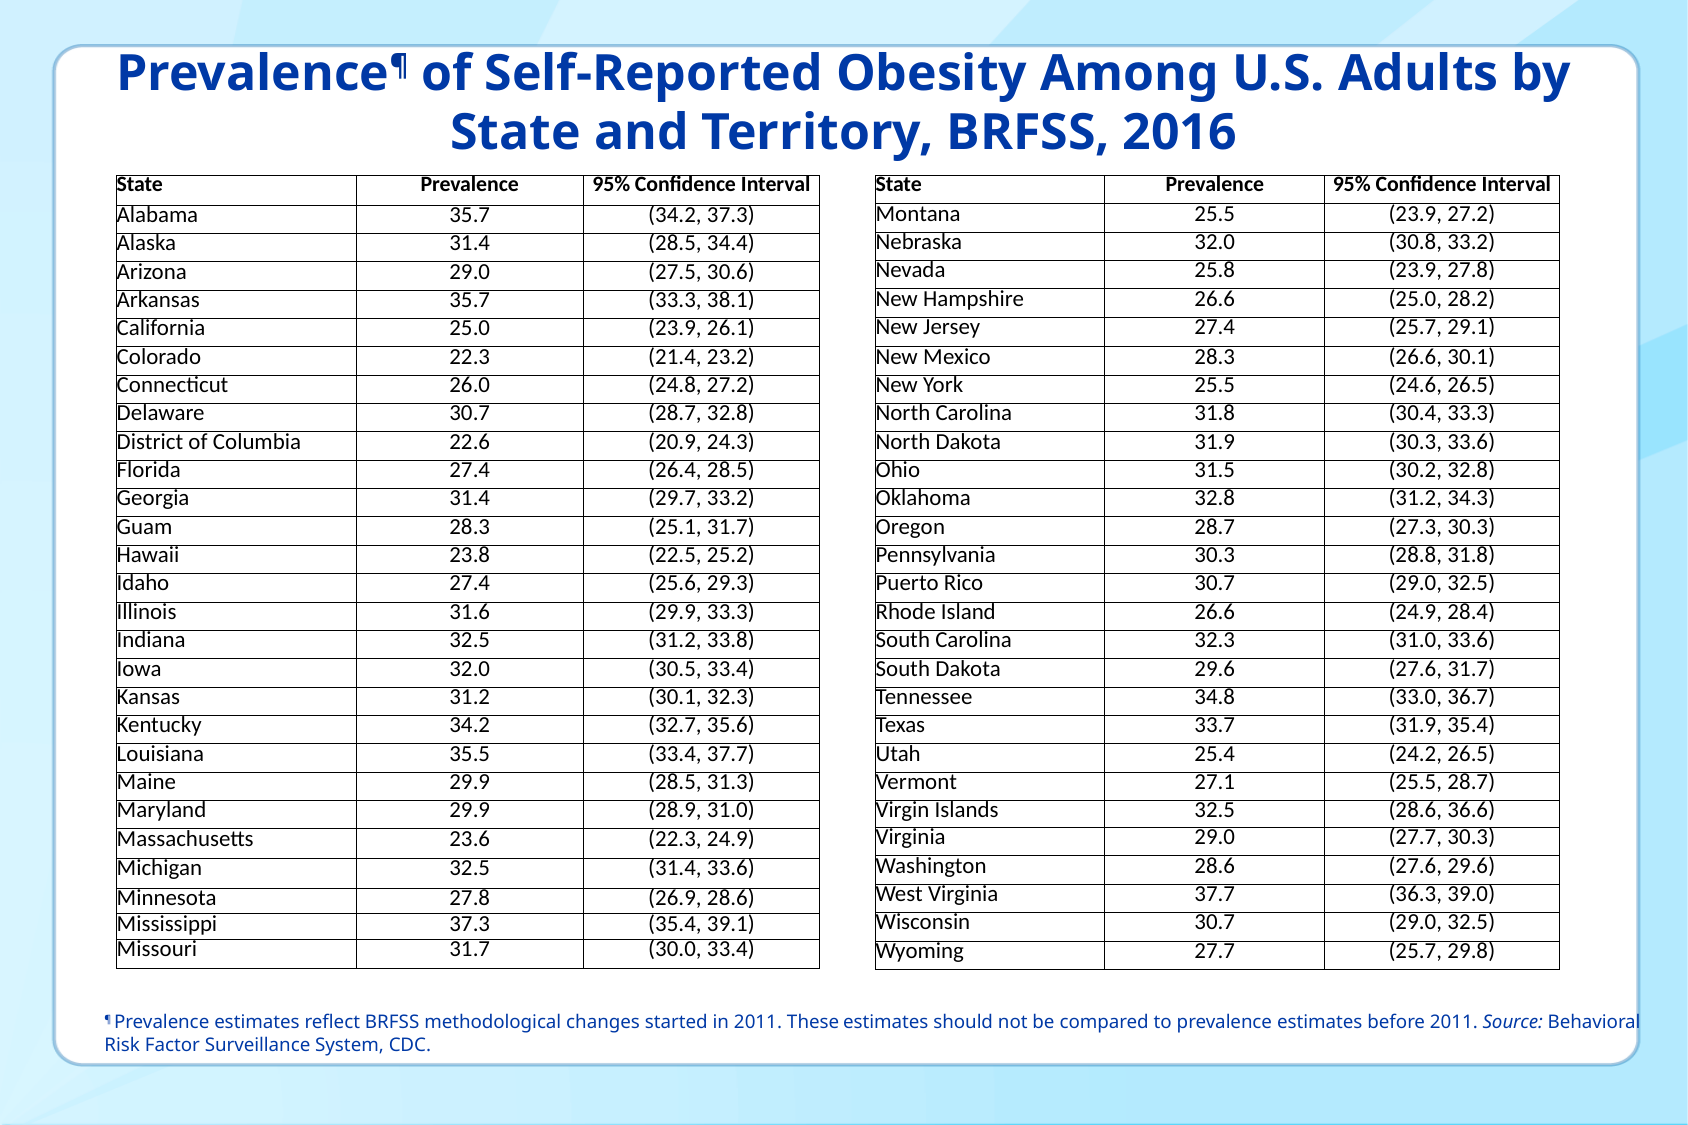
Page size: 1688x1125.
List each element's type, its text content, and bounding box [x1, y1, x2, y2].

table_cell (34.2, 37.3) [584, 206, 819, 233]
table_cell 32.3 [1105, 631, 1324, 658]
table_cell (30.3, 33.6) [1325, 432, 1559, 460]
table_cell (31.2, 34.3) [1325, 489, 1559, 516]
table_cell (27.3, 30.3) [1325, 517, 1559, 545]
table_cell Arkansas [117, 291, 356, 318]
table_cell (23.9, 27.8) [1325, 261, 1559, 288]
table_cell (29.7, 33.2) [584, 489, 819, 516]
table_cell 32.0 [1105, 233, 1324, 260]
table_cell 30.7 [1105, 913, 1324, 941]
table_cell (30.5, 33.4) [584, 659, 819, 687]
table_cell Nebraska [876, 233, 1104, 260]
table_cell (33.4, 37.7) [584, 744, 819, 772]
table_cell (29.0, 32.5) [1325, 913, 1559, 941]
table_cell Vermont [876, 773, 1104, 800]
table_cell New Jersey [876, 318, 1104, 346]
table_cell 35.7 [357, 206, 583, 233]
table_cell (31.4, 33.6) [584, 859, 819, 888]
table_cell 32.8 [1105, 489, 1324, 516]
table_cell (25.6, 29.3) [584, 574, 819, 602]
table_cell (25.5, 28.7) [1325, 773, 1559, 800]
table_cell 27.8 [357, 889, 583, 913]
table_cell (23.9, 27.2) [1325, 204, 1559, 232]
table_cell Maryland [117, 801, 356, 828]
table_cell 32.5 [1105, 801, 1324, 827]
table_cell South Dakota [876, 659, 1104, 687]
table_cell (30.4, 33.3) [1325, 404, 1559, 431]
table_cell 23.8 [357, 546, 583, 573]
table_cell (26.4, 28.5) [584, 461, 819, 488]
table_cell 26.6 [1105, 603, 1324, 630]
table_cell 35.7 [357, 291, 583, 318]
table_cell Michigan [117, 859, 356, 888]
table_cell 27.7 [1105, 942, 1324, 969]
table_cell (29.9, 33.3) [584, 603, 819, 630]
picture [0, 0, 1688, 1125]
table_cell (22.5, 25.2) [584, 546, 819, 573]
table_header State [876, 176, 1104, 203]
table_cell (26.9, 28.6) [584, 889, 819, 913]
table_cell 30.7 [1105, 574, 1324, 602]
table_cell 31.7 [357, 940, 583, 968]
table_cell Alabama [117, 206, 356, 233]
table_cell Hawaii [117, 546, 356, 573]
table_cell District of Columbia [117, 432, 356, 460]
title Prevalence¶ of Self-Reported Obesity Among U.S. Adults by State and Territory, BRFSS, 2016 [84, 53, 1604, 168]
table_cell Louisiana [117, 744, 356, 772]
table_cell (30.8, 33.2) [1325, 233, 1559, 260]
table_cell Wyoming [876, 942, 1104, 969]
table_cell (30.1, 32.3) [584, 688, 819, 715]
table_cell 34.8 [1105, 688, 1324, 715]
table_cell Mississippi [117, 914, 356, 939]
table_cell Florida [117, 461, 356, 488]
table_cell Guam [117, 517, 356, 545]
table_cell Puerto Rico [876, 574, 1104, 602]
table_cell (21.4, 23.2) [584, 347, 819, 375]
table_cell 25.4 [1105, 744, 1324, 772]
table_cell 28.7 [1105, 517, 1324, 545]
table_cell California [117, 319, 356, 346]
table_cell (31.2, 33.8) [584, 631, 819, 658]
table_cell 32.5 [357, 859, 583, 888]
table_header 95% Confidence Interval [1325, 176, 1559, 203]
table_cell (27.6, 31.7) [1325, 659, 1559, 687]
table_cell 30.7 [357, 404, 583, 431]
table_cell (28.9, 31.0) [584, 801, 819, 828]
table_cell (30.2, 32.8) [1325, 461, 1559, 488]
table_cell (28.8, 31.8) [1325, 546, 1559, 573]
table_cell 31.9 [1105, 432, 1324, 460]
table_cell 34.2 [357, 716, 583, 743]
table_cell Virgin Islands [876, 801, 1104, 827]
table_cell 22.3 [357, 347, 583, 375]
table_cell Alaska [117, 234, 356, 261]
table_cell 37.3 [357, 914, 583, 939]
table_cell (33.0, 36.7) [1325, 688, 1559, 715]
table_cell North Carolina [876, 404, 1104, 431]
table_cell (31.0, 33.6) [1325, 631, 1559, 658]
table_cell Illinois [117, 603, 356, 630]
table_cell Wisconsin [876, 913, 1104, 941]
table_cell Montana [876, 204, 1104, 232]
table_cell 22.6 [357, 432, 583, 460]
table_cell New York [876, 376, 1104, 403]
table_cell Ohio [876, 461, 1104, 488]
table_cell (29.0, 32.5) [1325, 574, 1559, 602]
table_cell (22.3, 24.9) [584, 829, 819, 858]
table_cell Virginia [876, 828, 1104, 855]
table_cell 29.9 [357, 773, 583, 800]
table_cell (20.9, 24.3) [584, 432, 819, 460]
table_cell (24.8, 27.2) [584, 376, 819, 403]
table_cell 27.4 [1105, 318, 1324, 346]
table_cell Connecticut [117, 376, 356, 403]
table_cell Kentucky [117, 716, 356, 743]
table_cell Oregon [876, 517, 1104, 545]
table_cell 29.0 [357, 262, 583, 290]
table_cell (27.7, 30.3) [1325, 828, 1559, 855]
table_cell 31.5 [1105, 461, 1324, 488]
table_cell Tennessee [876, 688, 1104, 715]
table_cell 25.0 [357, 319, 583, 346]
table_cell (24.2, 26.5) [1325, 744, 1559, 772]
table_cell (32.7, 35.6) [584, 716, 819, 743]
table_cell (31.9, 35.4) [1325, 716, 1559, 743]
table_cell 31.6 [357, 603, 583, 630]
table_cell 28.3 [357, 517, 583, 545]
table_cell 35.5 [357, 744, 583, 772]
table_cell 25.5 [1105, 376, 1324, 403]
table_cell 29.9 [357, 801, 583, 828]
table_cell 27.4 [357, 574, 583, 602]
table_cell Colorado [117, 347, 356, 375]
table_cell 27.1 [1105, 773, 1324, 800]
table_cell New Mexico [876, 347, 1104, 375]
table_cell 29.6 [1105, 659, 1324, 687]
table_cell 23.6 [357, 829, 583, 858]
table_cell 31.4 [357, 489, 583, 516]
table_cell 25.8 [1105, 261, 1324, 288]
table_cell West Virginia [876, 885, 1104, 912]
table_header 95% Confidence Interval [584, 176, 819, 205]
table_header Prevalence [357, 176, 583, 205]
table_cell Oklahoma [876, 489, 1104, 516]
table_cell 32.0 [357, 659, 583, 687]
table_header State [117, 176, 356, 205]
table_cell Kansas [117, 688, 356, 715]
table_cell 29.0 [1105, 828, 1324, 855]
table_cell Massachusetts [117, 829, 356, 858]
table_cell Iowa [117, 659, 356, 687]
table_cell 26.0 [357, 376, 583, 403]
table_cell Delaware [117, 404, 356, 431]
table_cell 26.6 [1105, 289, 1324, 317]
table_cell Washington [876, 856, 1104, 884]
table_cell (28.5, 34.4) [584, 234, 819, 261]
table_cell (28.6, 36.6) [1325, 801, 1559, 827]
table_cell South Carolina [876, 631, 1104, 658]
table_cell 31.4 [357, 234, 583, 261]
table_cell 31.8 [1105, 404, 1324, 431]
table_cell (24.6, 26.5) [1325, 376, 1559, 403]
table_cell Nevada [876, 261, 1104, 288]
table_cell Georgia [117, 489, 356, 516]
table_cell New Hampshire [876, 289, 1104, 317]
table_cell 25.5 [1105, 204, 1324, 232]
table_cell (36.3, 39.0) [1325, 885, 1559, 912]
table_cell (23.9, 26.1) [584, 319, 819, 346]
table_cell 31.2 [357, 688, 583, 715]
table_cell Indiana [117, 631, 356, 658]
table_cell (25.7, 29.1) [1325, 318, 1559, 346]
table_cell Pennsylvania [876, 546, 1104, 573]
table_cell Minnesota [117, 889, 356, 913]
table_cell 37.7 [1105, 885, 1324, 912]
table_cell 33.7 [1105, 716, 1324, 743]
table_cell Idaho [117, 574, 356, 602]
table_cell Missouri [117, 940, 356, 968]
table_cell 30.3 [1105, 546, 1324, 573]
table_cell 32.5 [357, 631, 583, 658]
table_cell (25.0, 28.2) [1325, 289, 1559, 317]
table_cell 28.3 [1105, 347, 1324, 375]
table_cell 27.4 [357, 461, 583, 488]
table_cell (28.5, 31.3) [584, 773, 819, 800]
table_cell (25.7, 29.8) [1325, 942, 1559, 969]
table_cell (35.4, 39.1) [584, 914, 819, 939]
table_header Prevalence [1105, 176, 1324, 203]
table_cell Maine [117, 773, 356, 800]
table_cell Arizona [117, 262, 356, 290]
table_cell Utah [876, 744, 1104, 772]
table_cell (25.1, 31.7) [584, 517, 819, 545]
list ¶ Prevalence estimates reflect BRFSS methodological changes started in 2011. These estimates should not be compared to prevalence estimates before 2011. Source: Behavioral Risk Factor Surveillance System, CDC. [33, 1004, 1659, 1125]
table_cell (27.5, 30.6) [584, 262, 819, 290]
table_cell Texas [876, 716, 1104, 743]
table_cell (26.6, 30.1) [1325, 347, 1559, 375]
table_cell (28.7, 32.8) [584, 404, 819, 431]
table_cell (33.3, 38.1) [584, 291, 819, 318]
table_cell (30.0, 33.4) [584, 940, 819, 968]
table_cell (24.9, 28.4) [1325, 603, 1559, 630]
table_cell North Dakota [876, 432, 1104, 460]
table_cell Rhode Island [876, 603, 1104, 630]
table_cell (27.6, 29.6) [1325, 856, 1559, 884]
table_cell 28.6 [1105, 856, 1324, 884]
